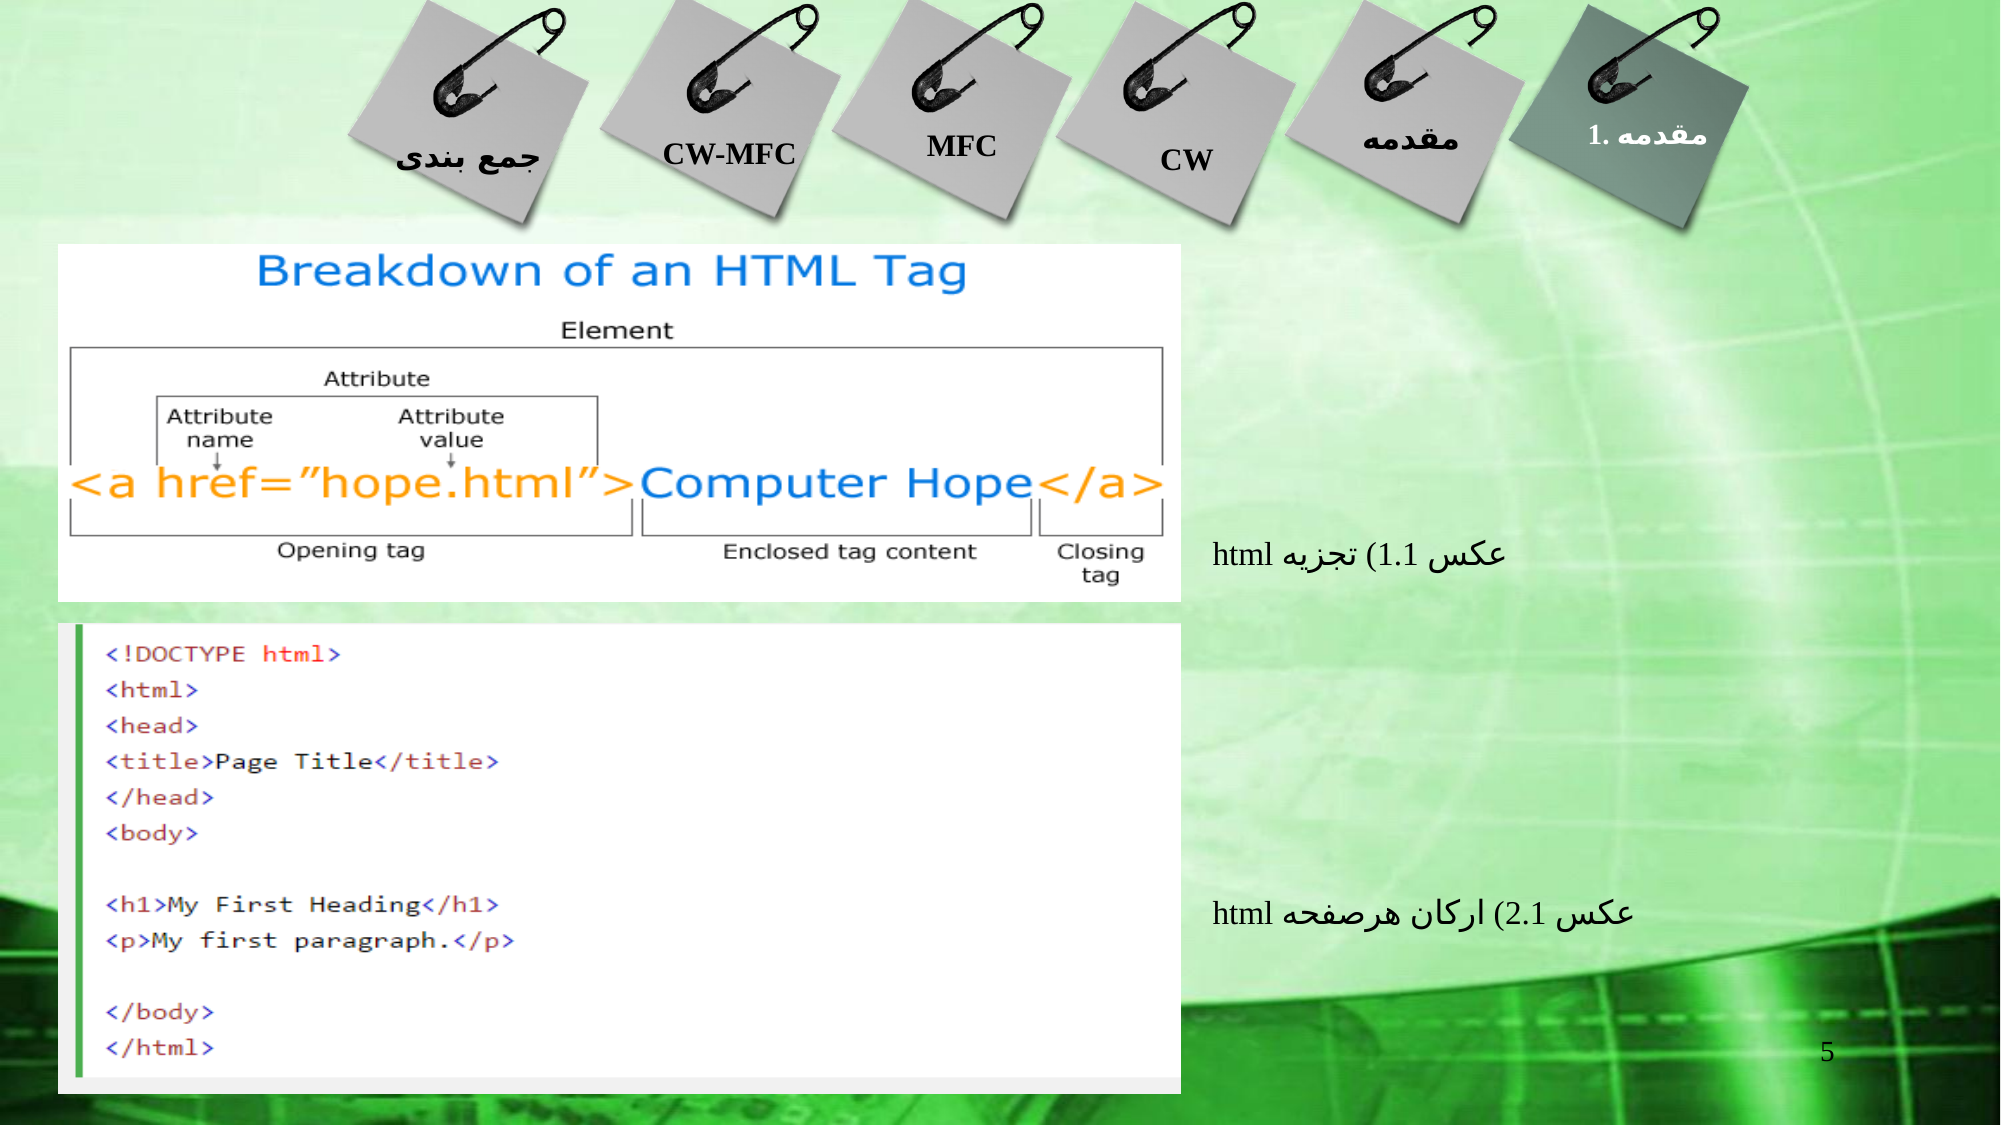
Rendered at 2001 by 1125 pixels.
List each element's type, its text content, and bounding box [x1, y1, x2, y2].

text_box عکس 1.1) تجزیه html عکس 2.1) ارکان هرصفحه html [1197, 404, 1963, 939]
picture [0, 0, 2001, 1125]
slide_number 5 [1433, 1024, 1851, 1101]
